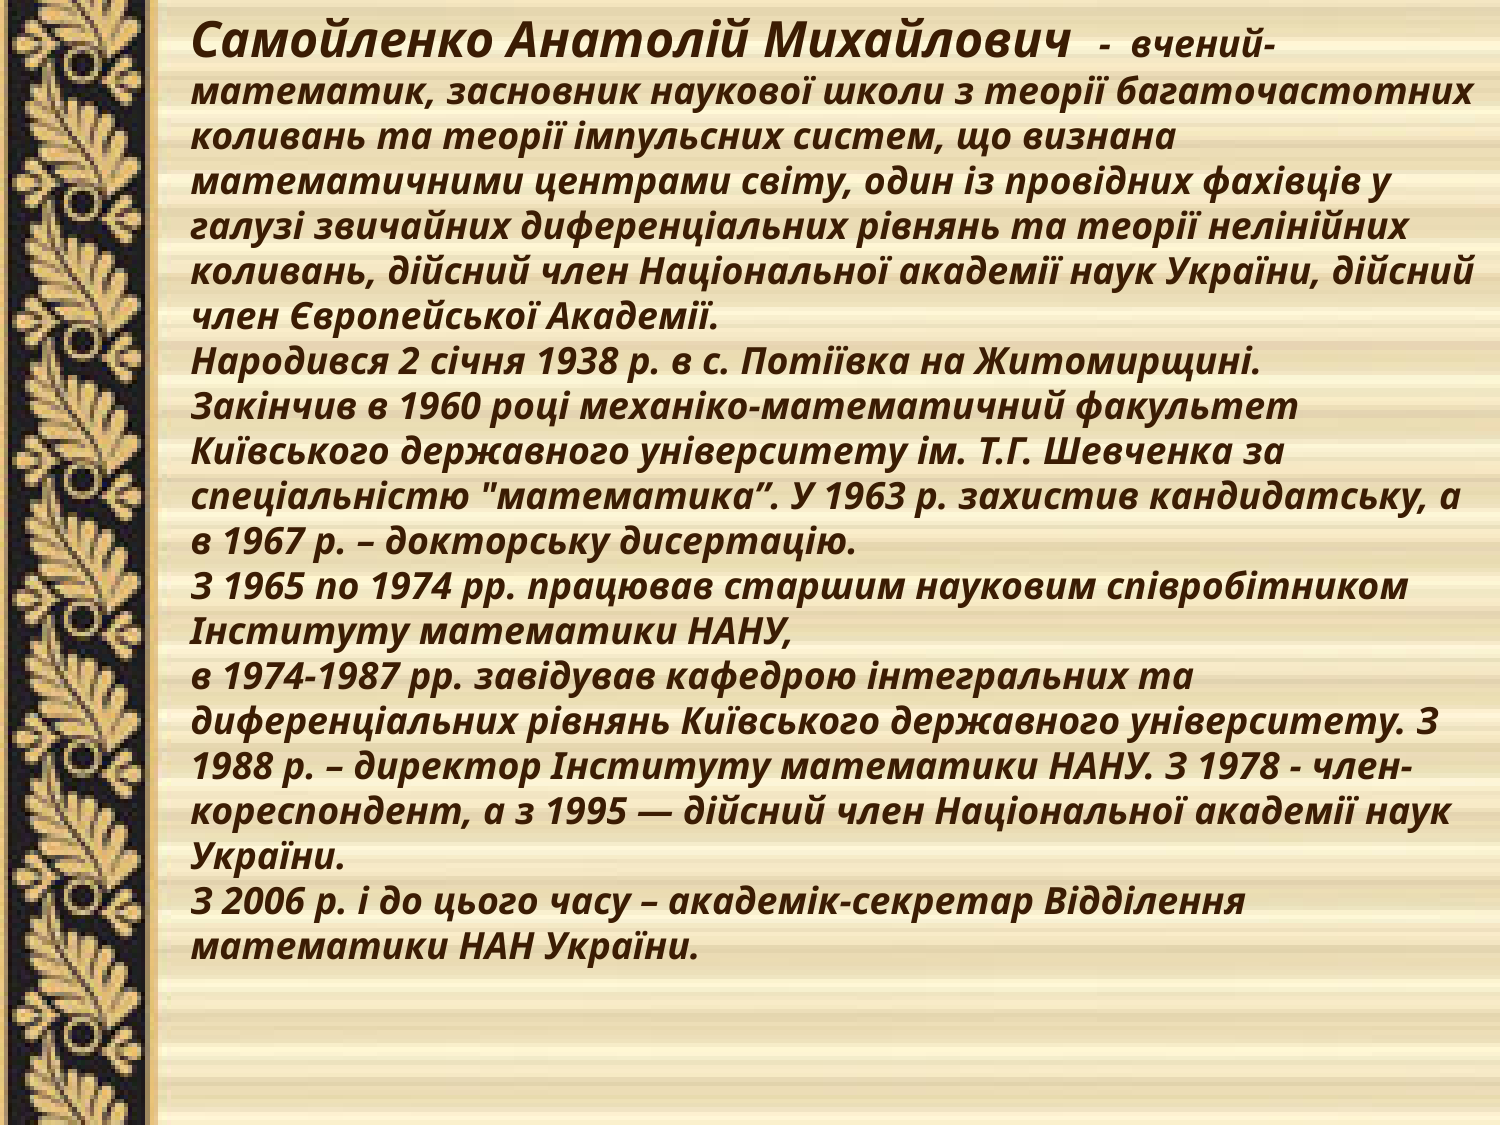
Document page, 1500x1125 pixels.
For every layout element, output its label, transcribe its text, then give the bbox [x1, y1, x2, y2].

picture [0, 0, 1500, 1125]
text_box Самойленко Анатолій Михайлович - вчений-математик, засновник наукової школи з теорії багаточастотних коливань та теорії імпульсних систем, що визнана математичними центрами світу, один із провідних фахівців у галузі звичайних диференціальних рівнянь та теорії нелінійних коливань, дійсний член Національної академії наук України, дійсний член Європейської Академії. Народився 2 січня 1938 р. в с. Потіївка на Житомирщині. Закінчив в 1960 році механіко-математичний факультет Київського державного університету ім. Т.Г. Шевченка за спеціальністю "математика”. У 1963 р. захистив кандидатську, а в 1967 р. – докторську дисертацію. З 1965 по 1974 рр. працював старшим науковим співробітником Інституту математики НАНУ, в 1974-1987 рр. завідував кафедрою інтегральних та диференціальних рівнянь Київського державного університету. З 1988 р. – директор Інституту математики НАНУ. З 1978 - член-кореспондент, а з 1995 — дійсний член Національної академії наук України. З 2006 р. і до цього часу – академік-секретар Відділення математики НАН України. [175, 0, 1500, 975]
